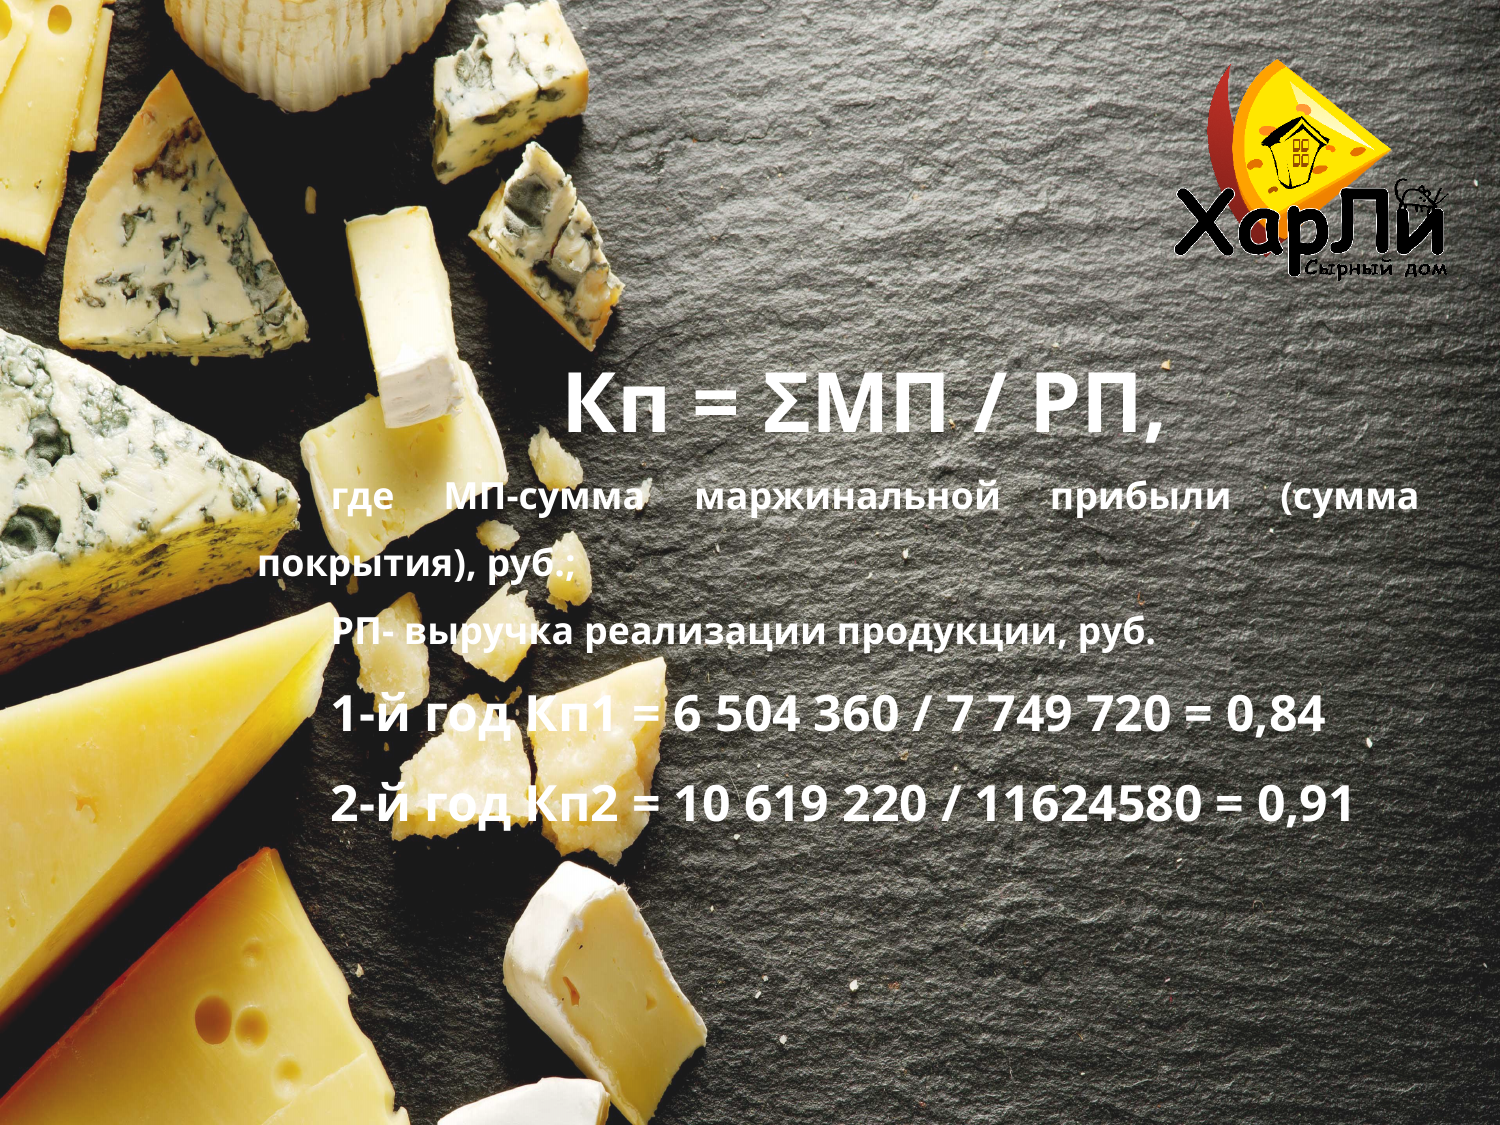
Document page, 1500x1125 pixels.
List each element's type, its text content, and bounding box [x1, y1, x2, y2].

picture [1163, 49, 1460, 293]
text_box Кп = ΣМП / РП, где МП-сумма маржинальной прибыли (сумма покрытия), руб.; РП- выручка реализации продукции, руб. 1-й год Кп1 = 6 504 360 / 7 749 720 = 0,84 2-й год Кп2 = 10 619 220 / 11624580 = 0,91 [242, 291, 1435, 839]
